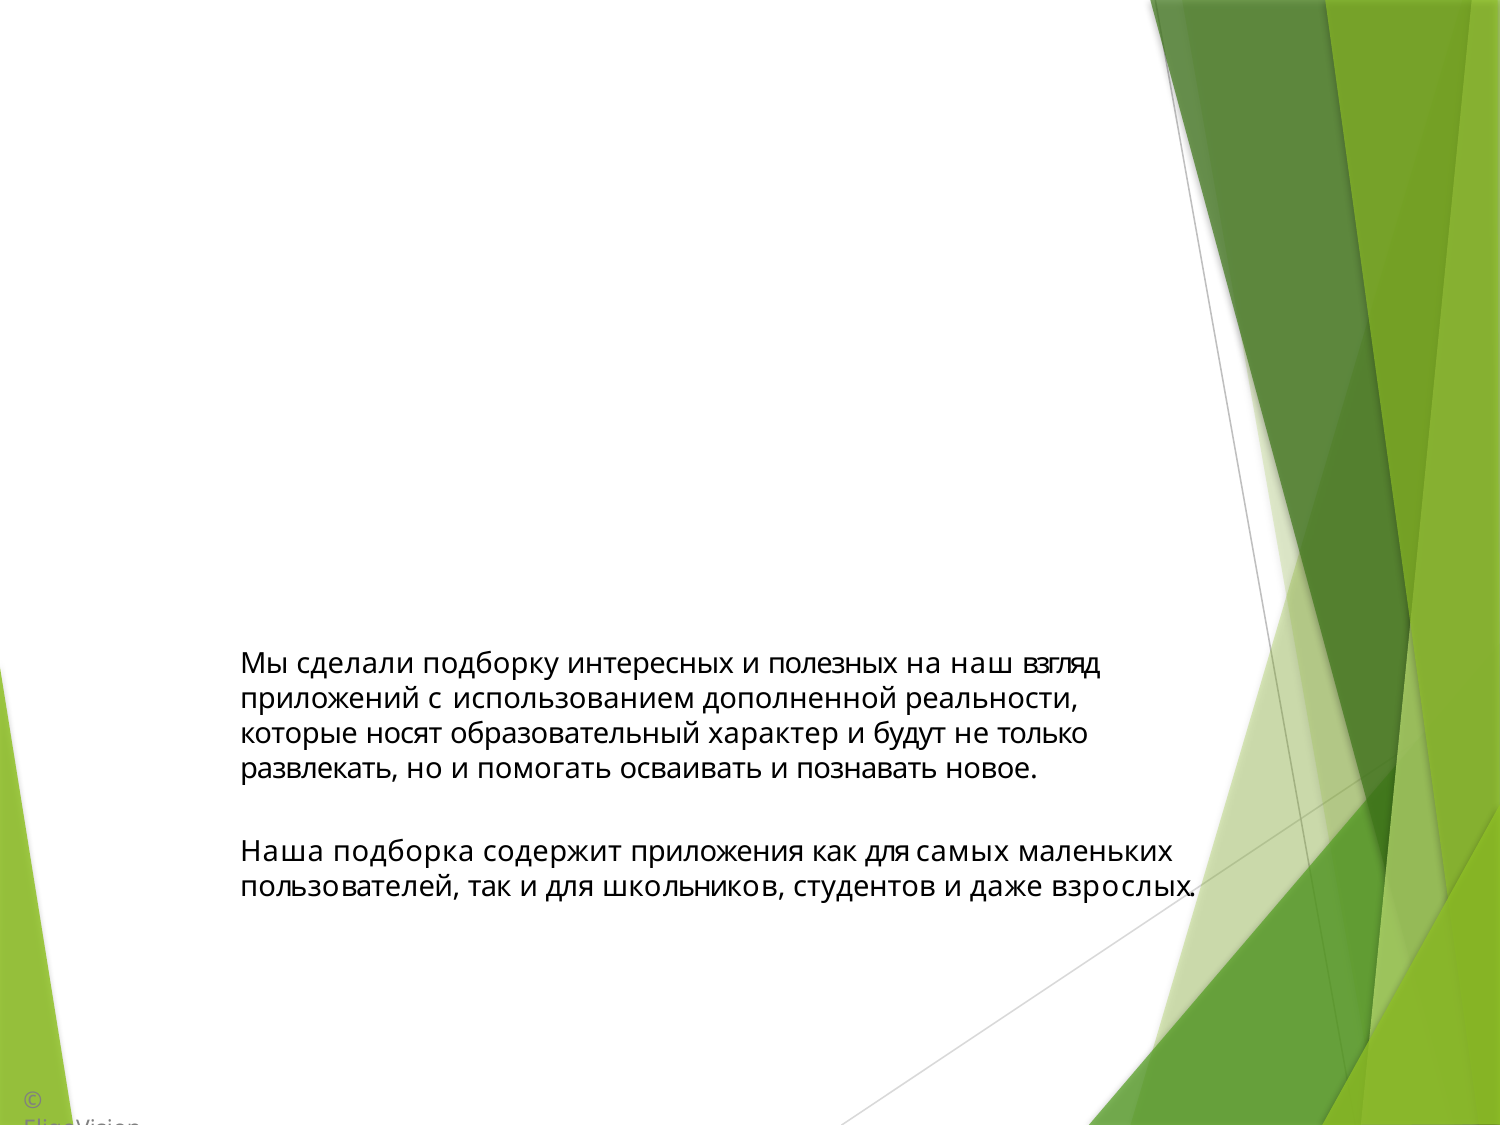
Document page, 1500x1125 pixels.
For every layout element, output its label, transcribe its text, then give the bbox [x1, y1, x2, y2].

text_box © EligoVision [21, 1083, 163, 1125]
text_box Мы сделали подборку интересных и полезных на наш взгляд приложений с использованием дополненной реальности, которые носят образовательный характер и будут не только развлекать, но и помогать осваивать и познавать новое. Наша подборка содержит приложения как для самых маленьких пользователей, так и для школьников, студентов и даже взрослых. [237, 642, 1213, 903]
